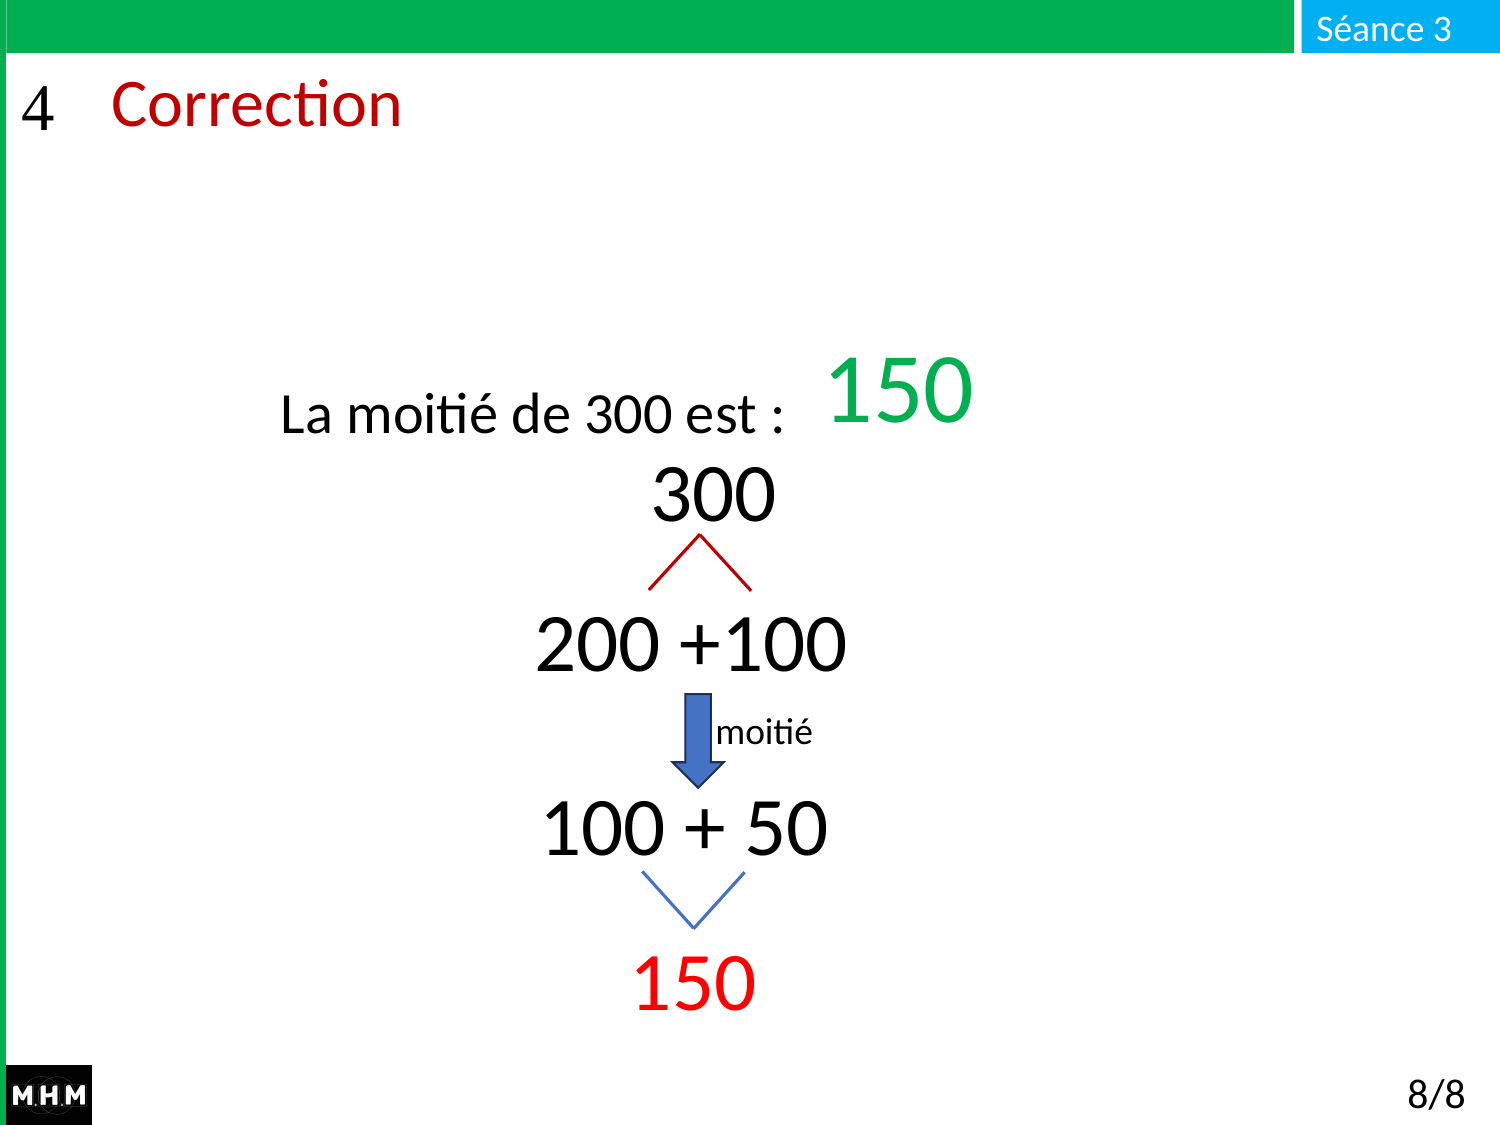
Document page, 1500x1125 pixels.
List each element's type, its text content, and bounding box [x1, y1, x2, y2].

text_box moitié [700, 699, 961, 760]
picture [6, 1065, 92, 1125]
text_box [642, 871, 745, 929]
text_box 150 [793, 314, 1004, 450]
text_box 300 [633, 430, 794, 546]
list 8/8 [1373, 1064, 1500, 1125]
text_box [648, 534, 752, 591]
text_box [670, 696, 727, 764]
title Correction [96, 60, 1391, 150]
text_box 150 [608, 919, 778, 1035]
text_box 200 +100 [331, 581, 1051, 696]
text_box La moitié de 300 est : … [266, 297, 875, 498]
text_box 100 + 50 [324, 764, 1044, 879]
